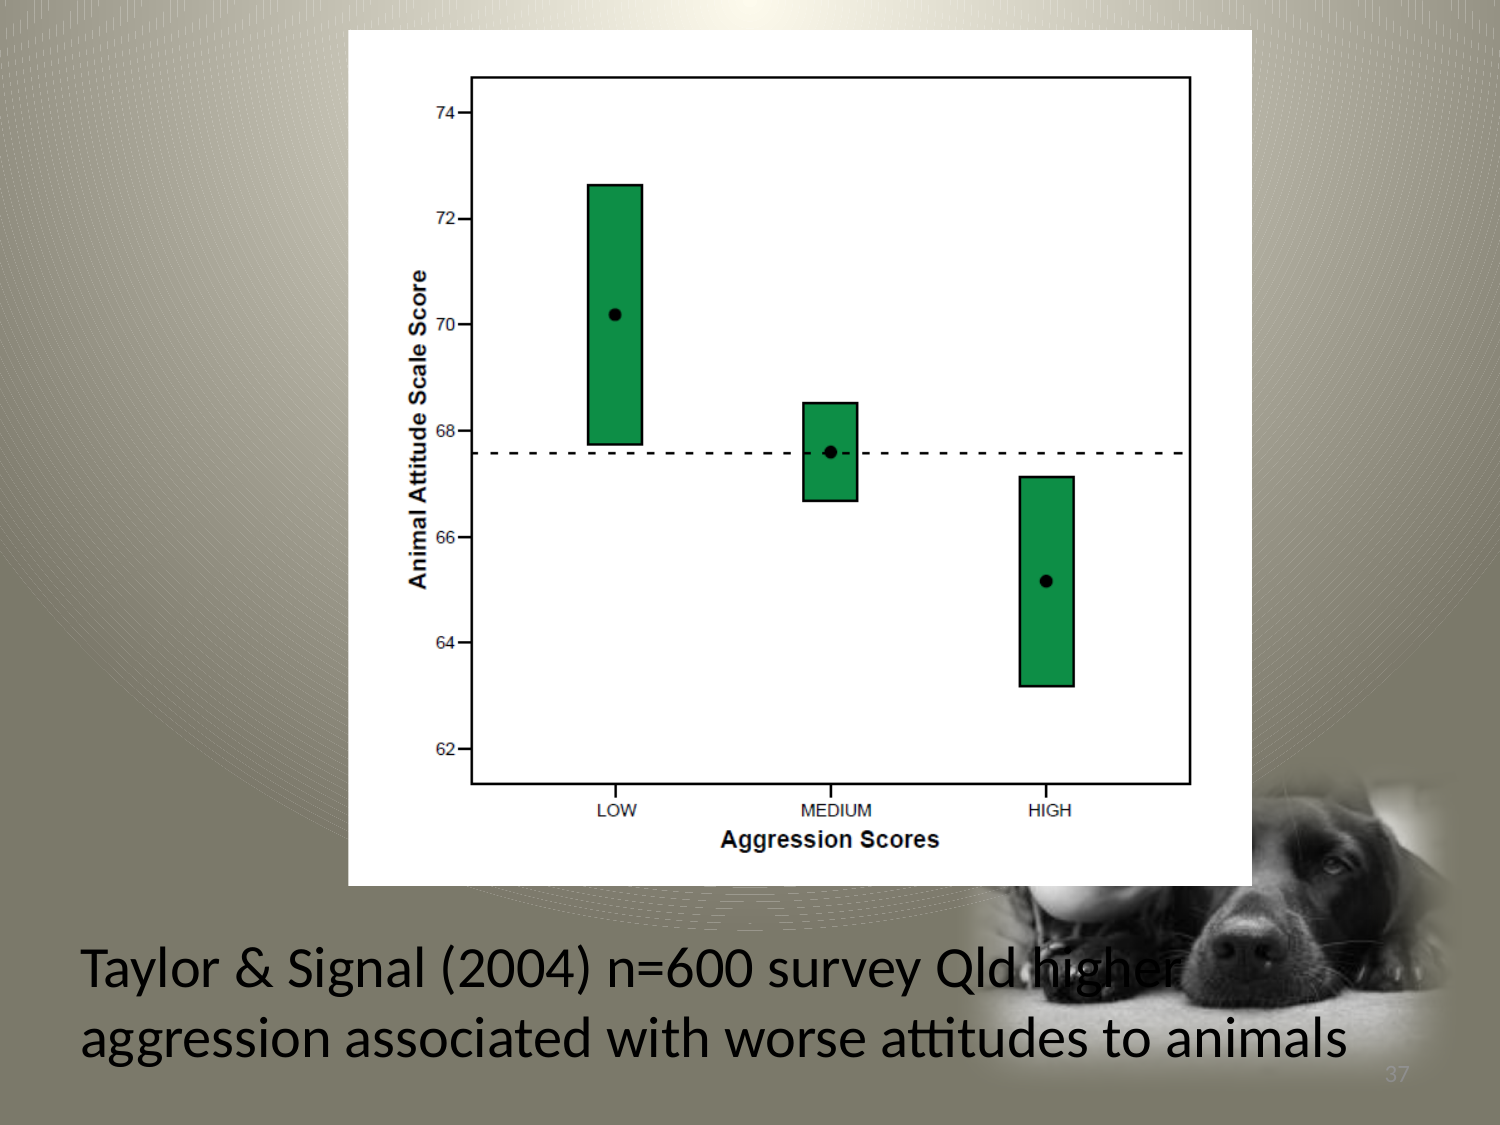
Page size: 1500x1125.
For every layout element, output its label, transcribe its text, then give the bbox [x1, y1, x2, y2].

picture [348, 30, 1388, 905]
slide_number 37 [1074, 1042, 1425, 1103]
title Taylor & Signal (2004) n=600 survey Qld higher aggression associated with worse attitudes to animals [64, 905, 1415, 1093]
